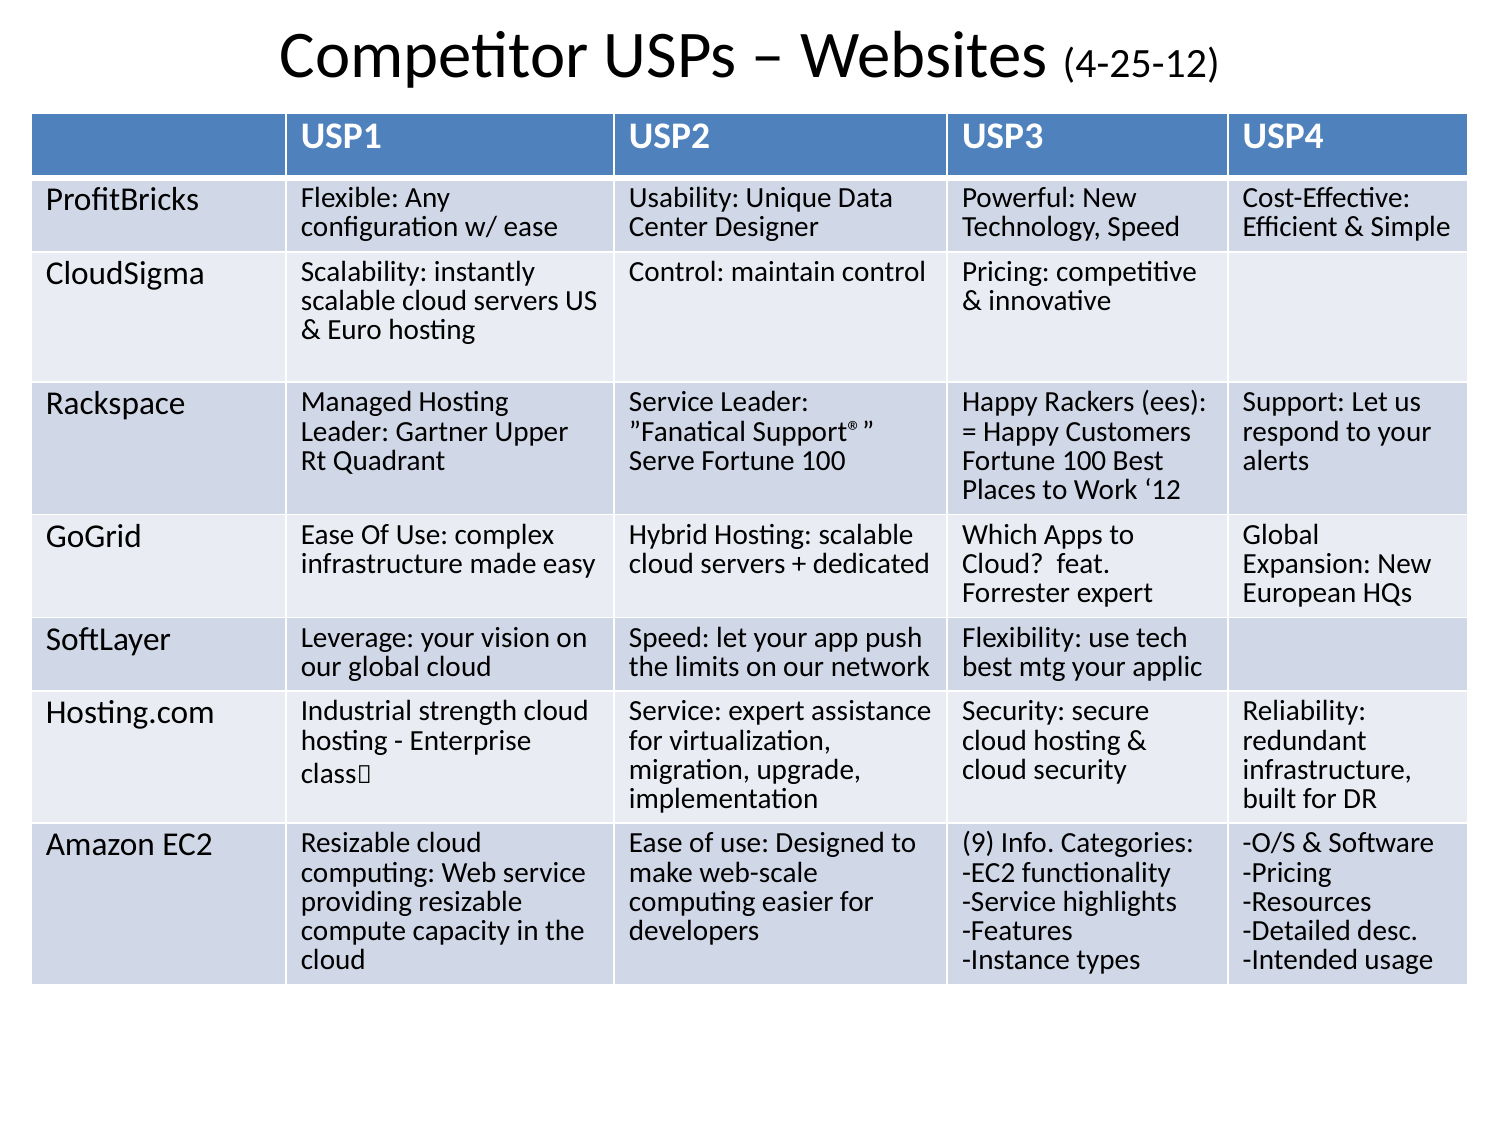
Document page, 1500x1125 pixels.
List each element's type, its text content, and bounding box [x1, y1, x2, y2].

table_cell Scalability: instantly scalable cloud servers US & Euro hosting [287, 253, 613, 381]
table_header USP2 [615, 114, 946, 175]
table_cell Hosting.com [32, 692, 285, 822]
table_cell [1229, 253, 1467, 381]
table_cell Usability: Unique Data Center Designer [615, 181, 946, 251]
table_cell CloudSigma [32, 253, 285, 381]
table_cell Support: Let us respond to your alerts [1229, 383, 1467, 514]
table_header [32, 114, 285, 175]
table_cell Amazon EC2 [32, 824, 285, 984]
table_cell [1229, 618, 1467, 690]
table_cell Reliability: redundant infrastructure, built for DR [1229, 692, 1467, 822]
table_cell Managed Hosting Leader: Gartner Upper Rt Quadrant [287, 383, 613, 514]
table_cell Resizable cloud computing: Web service providing resizable compute capacity in the cloud [287, 824, 613, 984]
table_cell Security: secure cloud hosting & cloud security [948, 692, 1227, 822]
table_cell Leverage: your vision on our global cloud [287, 618, 613, 690]
table_cell Flexible: Any configuration w/ ease [287, 181, 613, 251]
table_cell Flexibility: use tech best mtg your applic [948, 618, 1227, 690]
table_cell SoftLayer [32, 618, 285, 690]
table_cell Control: maintain control [615, 253, 946, 381]
table_cell Service Leader: ”Fanatical Support®” Serve Fortune 100 [615, 383, 946, 514]
table_cell Which Apps to Cloud? feat. Forrester expert [948, 515, 1227, 617]
table_header USP3 [948, 114, 1227, 175]
title Competitor USPs – Websites (4-25-12) [75, 0, 1425, 112]
table_cell Speed: let your app push the limits on our network [615, 618, 946, 690]
table_cell (9) Info. Categories: -EC2 functionality -Service highlights -Features -Instance types [948, 824, 1227, 984]
table_cell Powerful: New Technology, Speed [948, 181, 1227, 251]
table_cell Cost-Effective: Efficient & Simple [1229, 181, 1467, 251]
table_header USP1 [287, 114, 613, 175]
table_cell Rackspace [32, 383, 285, 514]
table_cell GoGrid [32, 515, 285, 617]
table_cell Service: expert assistance for virtualization, migration, upgrade, implementation [615, 692, 946, 822]
table_cell Happy Rackers (ees): = Happy Customers Fortune 100 Best Places to Work ‘12 [948, 383, 1227, 514]
table_cell Hybrid Hosting: scalable cloud servers + dedicated [615, 515, 946, 617]
table_header USP4 [1229, 114, 1467, 175]
table_cell Pricing: competitive & innovative [948, 253, 1227, 381]
table_cell -O/S & Software -Pricing -Resources -Detailed desc. -Intended usage [1229, 824, 1467, 984]
table_cell Ease of use: Designed to make web-scale computing easier for developers [615, 824, 946, 984]
table_cell ProfitBricks [32, 181, 285, 251]
table_cell Industrial strength cloud hosting - Enterprise class [287, 692, 613, 822]
table_cell Global Expansion: New European HQs [1229, 515, 1467, 617]
table_cell Ease Of Use: complex infrastructure made easy [287, 515, 613, 617]
